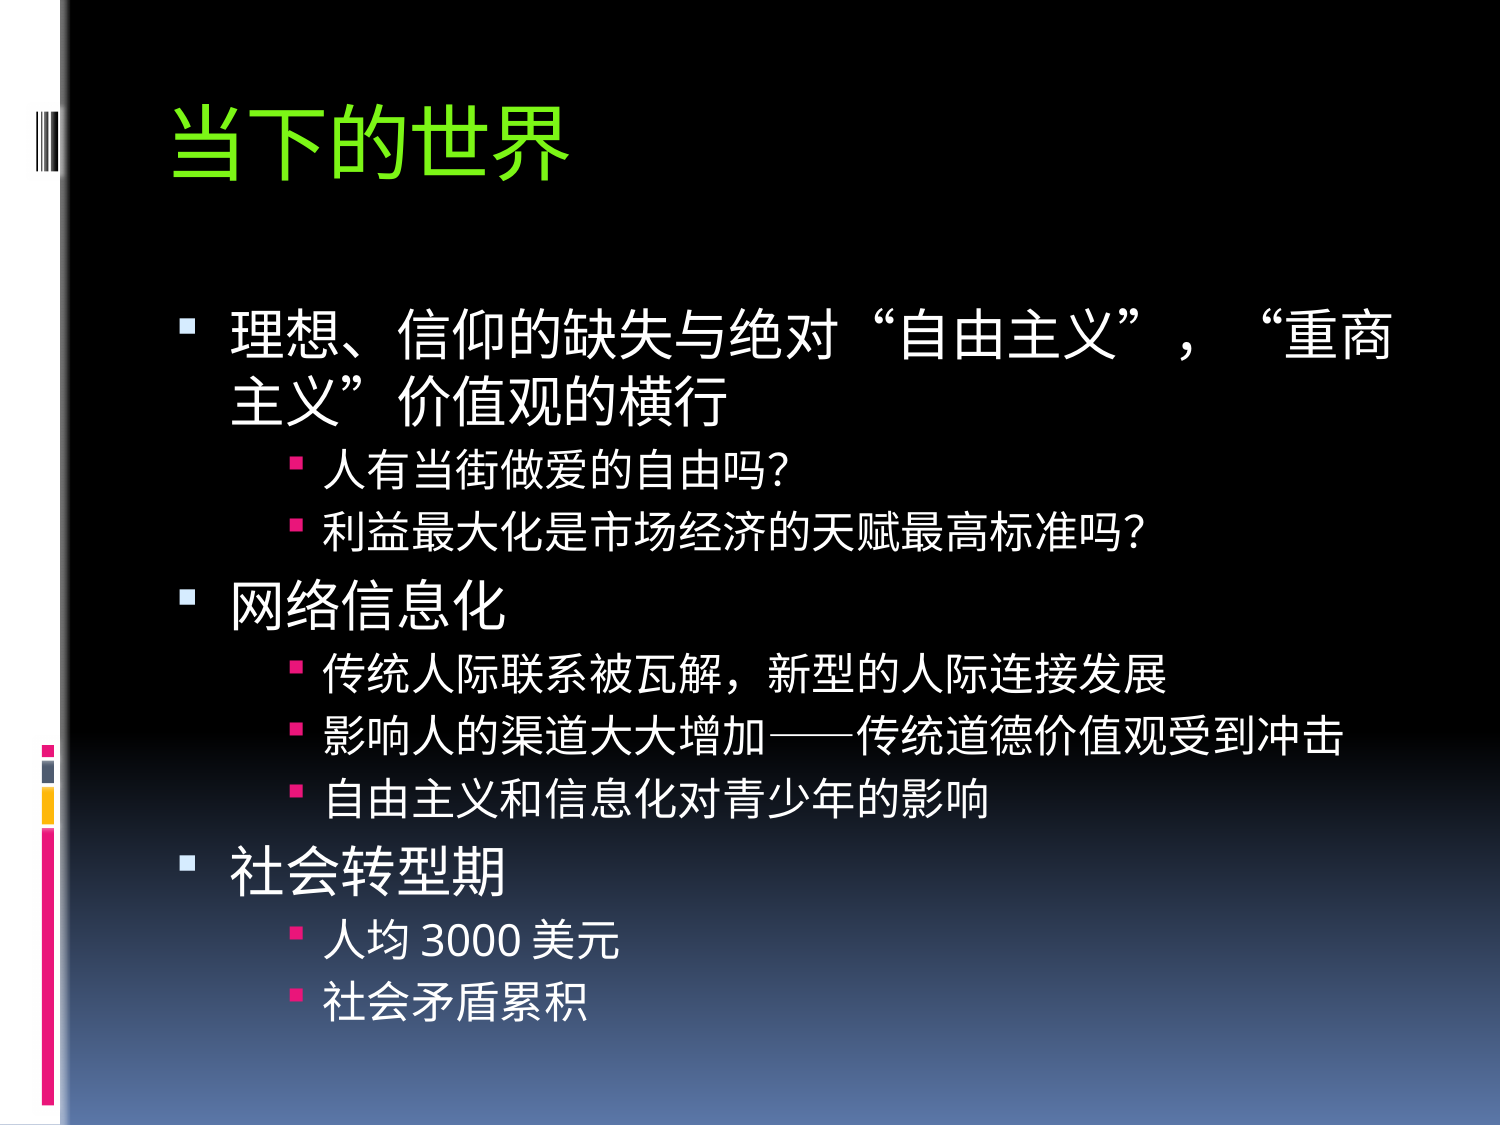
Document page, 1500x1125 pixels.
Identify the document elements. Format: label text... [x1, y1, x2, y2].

title 当下的世界 [150, 83, 1425, 234]
list 理想、信仰的缺失与绝对“自由主义”，“重商主义”价值观的横行 人有当街做爱的自由吗？ 利益最大化是市场经济的天赋最高标准吗？ 网络信息化 传统人际联系被瓦解，新型的人际连接发展 影响人的渠道大大增加——传统道德价值观受到冲击 自由主义和信息化对青少年的影响 社会转型期 人均3000美元 社会矛盾累积 [150, 292, 1425, 1043]
